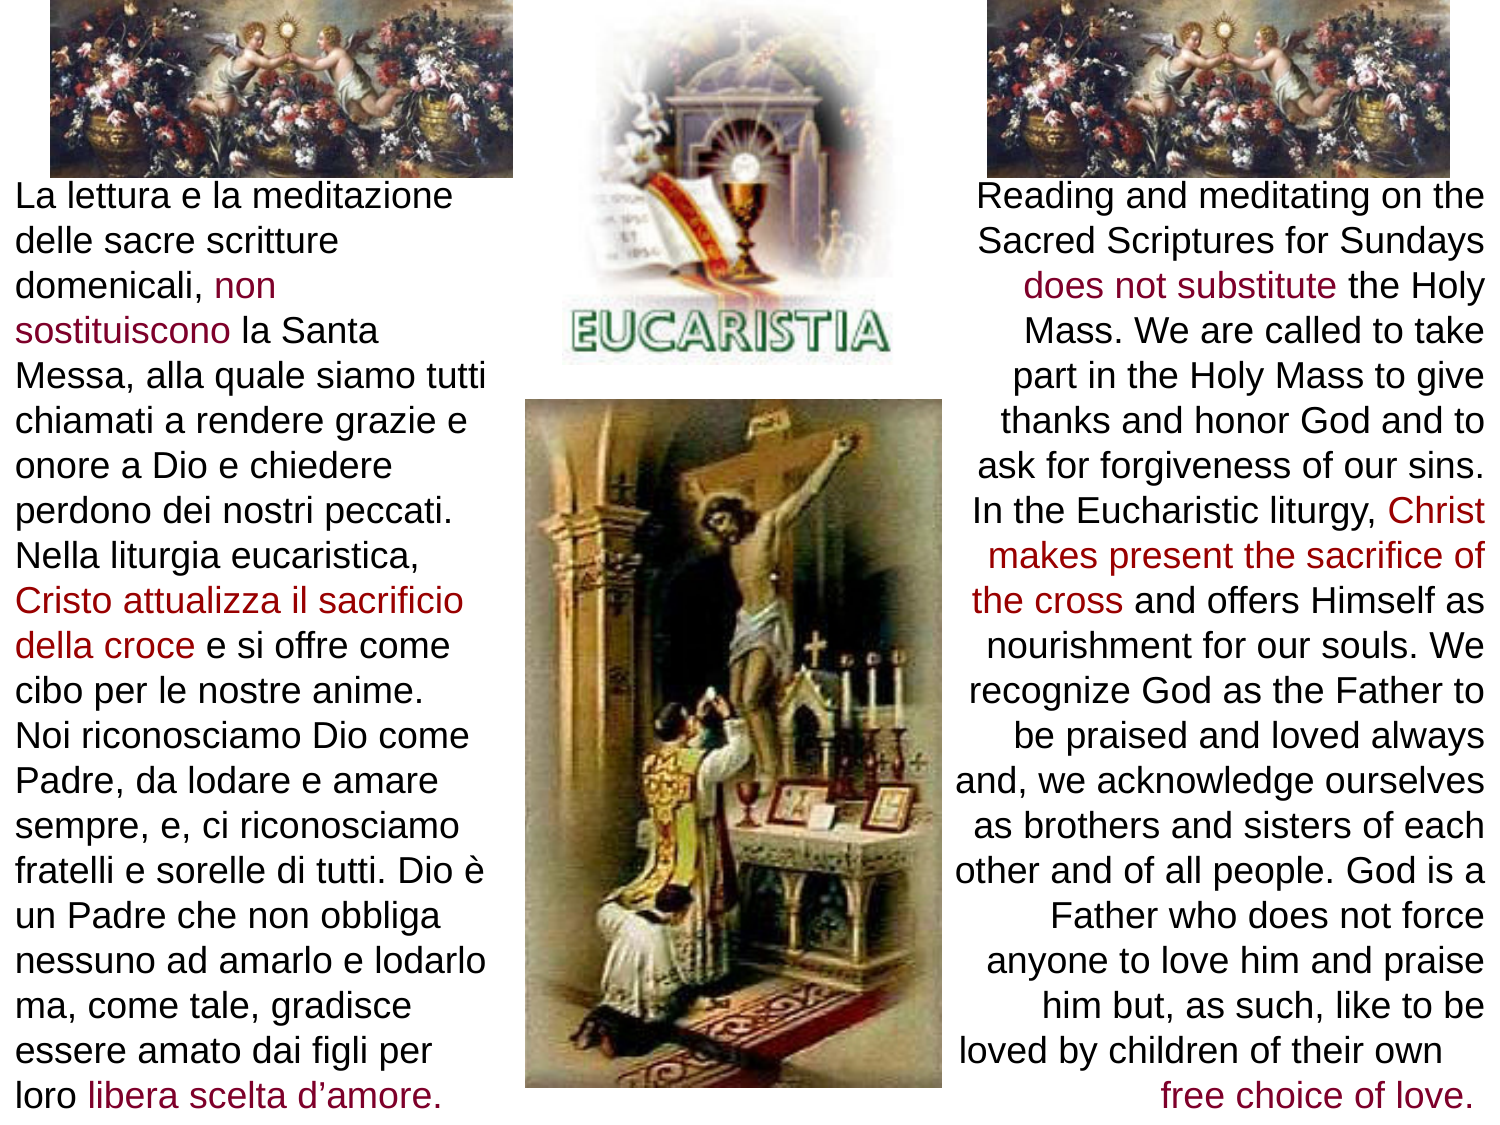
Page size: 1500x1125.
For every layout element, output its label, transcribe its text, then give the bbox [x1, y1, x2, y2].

text_box Reading and meditating on the Sacred Scriptures for Sundays does not substitute the Holy Mass. We are called to take part in the Holy Mass to give thanks and honor God and to ask for forgiveness of our sins. In the Eucharistic liturgy, Christ makes present the sacrifice of the cross and offers Himself as nourishment for our souls. We recognize God as the Father to be praised and loved always and, we acknowledge ourselves as brothers and sisters of each other and of all people. God is a Father who does not force anyone to love him and praise him but, as such, like to be loved by children of their own free choice of love. [937, 163, 1500, 1124]
picture [49, 0, 513, 178]
text_box La lettura e la meditazione delle sacre scritture domenicali, non sostituiscono la Santa Messa, alla quale siamo tutti chiamati a rendere grazie e onore a Dio e chiedere perdono dei nostri peccati. Nella liturgia eucaristica, Cristo attualizza il sacrificio della croce e si offre come cibo per le nostre anime. Noi riconosciamo Dio come Padre, da lodare e amare sempre, e, ci riconosciamo fratelli e sorelle di tutti. Dio è un Padre che non obbliga nessuno ad amarlo e lodarlo ma, come tale, gradisce essere amato dai figli per loro libera scelta d’amore. [0, 163, 513, 1124]
picture [987, 0, 1450, 178]
picture [524, 399, 942, 1088]
picture [562, 0, 904, 365]
